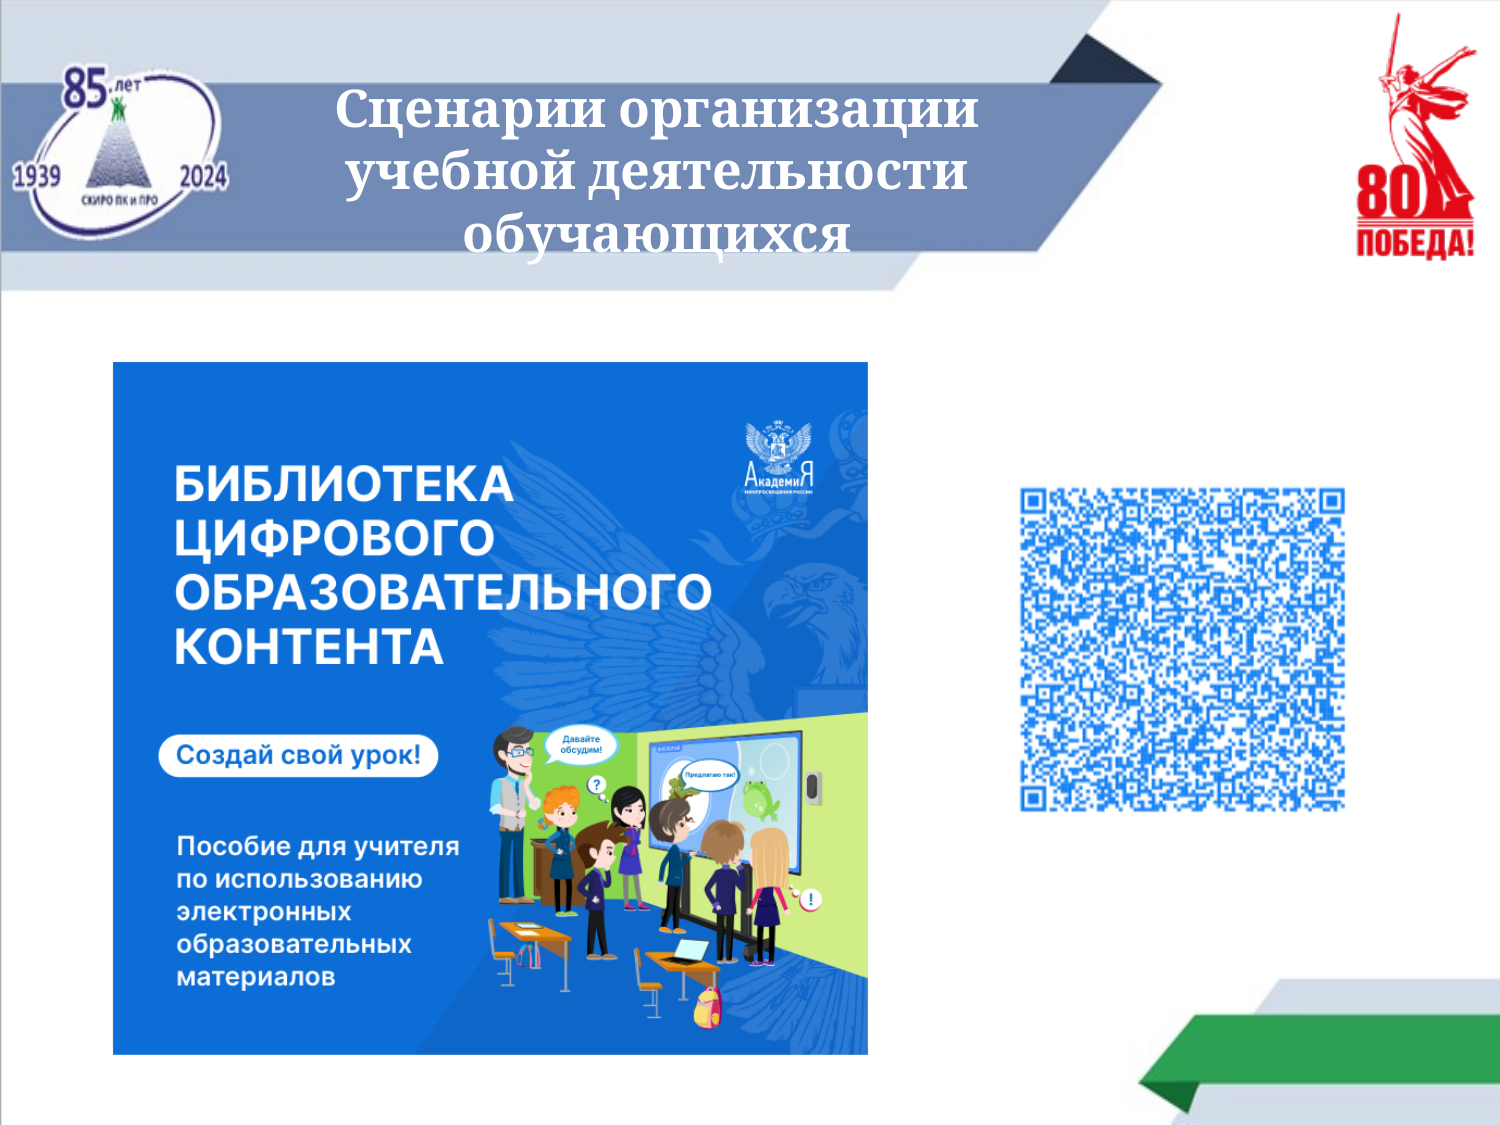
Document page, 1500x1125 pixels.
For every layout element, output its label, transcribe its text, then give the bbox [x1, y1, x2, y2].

title Сценарии организации учебной деятельности обучающихся [242, 135, 1073, 265]
picture [0, 0, 1500, 1125]
